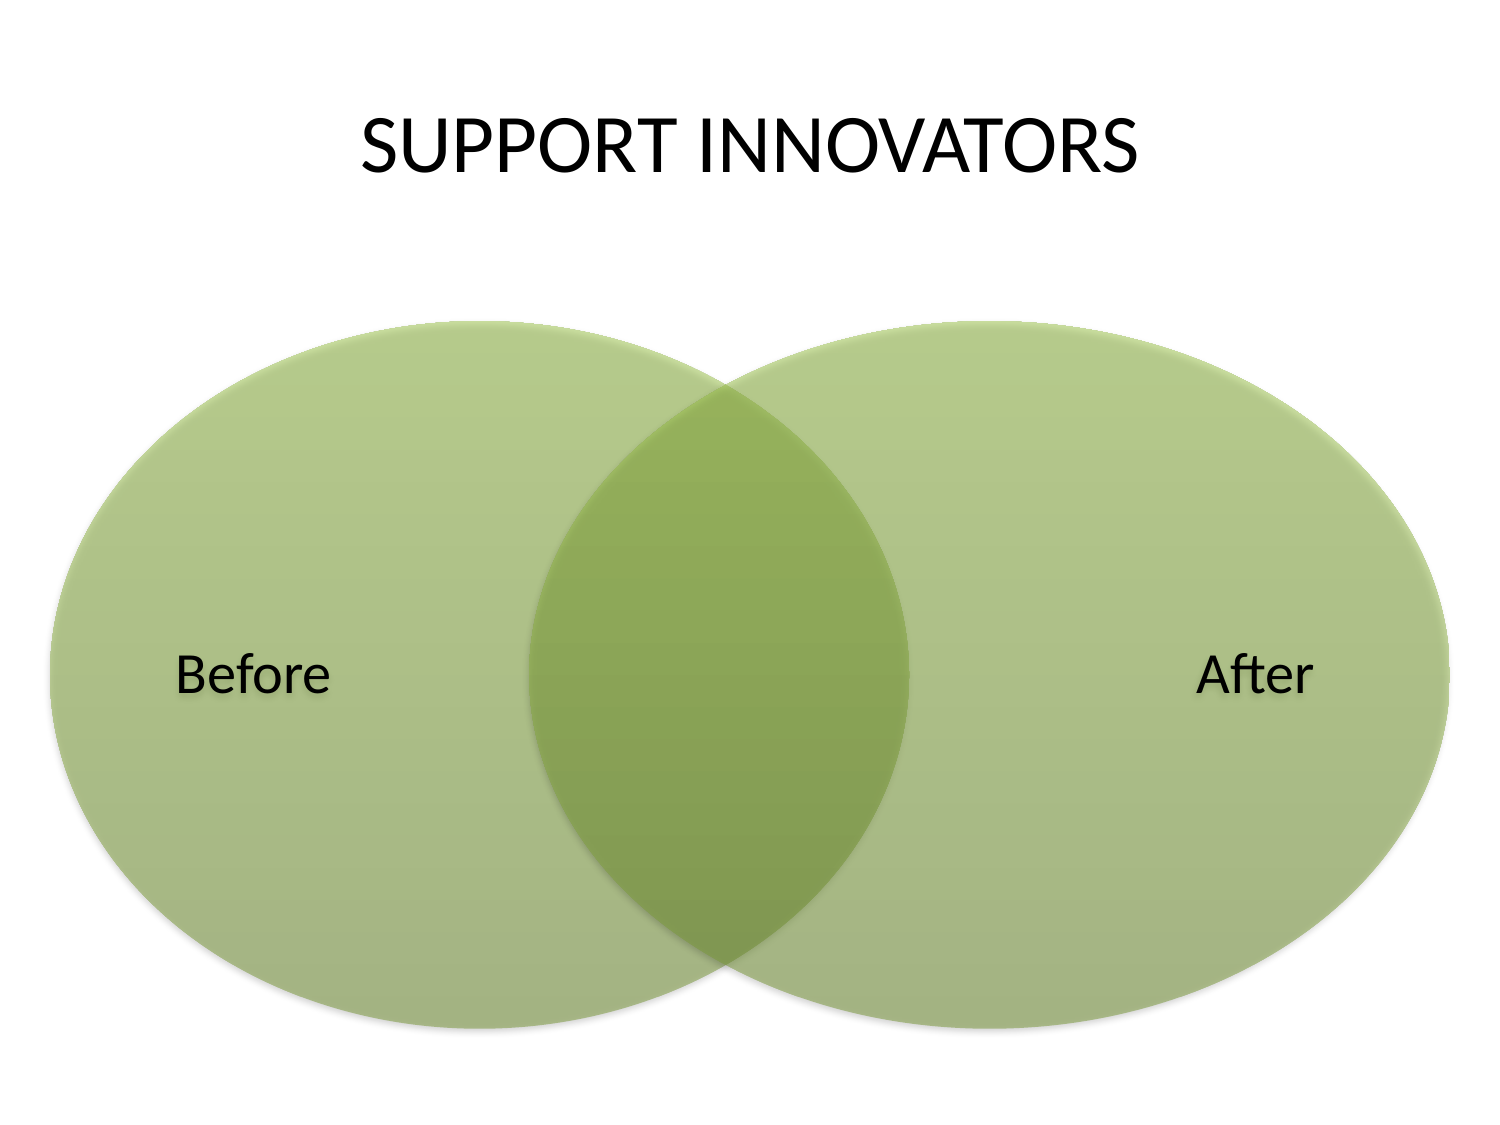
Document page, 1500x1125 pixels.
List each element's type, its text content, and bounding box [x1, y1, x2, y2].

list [112, 262, 1388, 1088]
title SUPPORT INNOVATORS [75, 45, 1425, 233]
